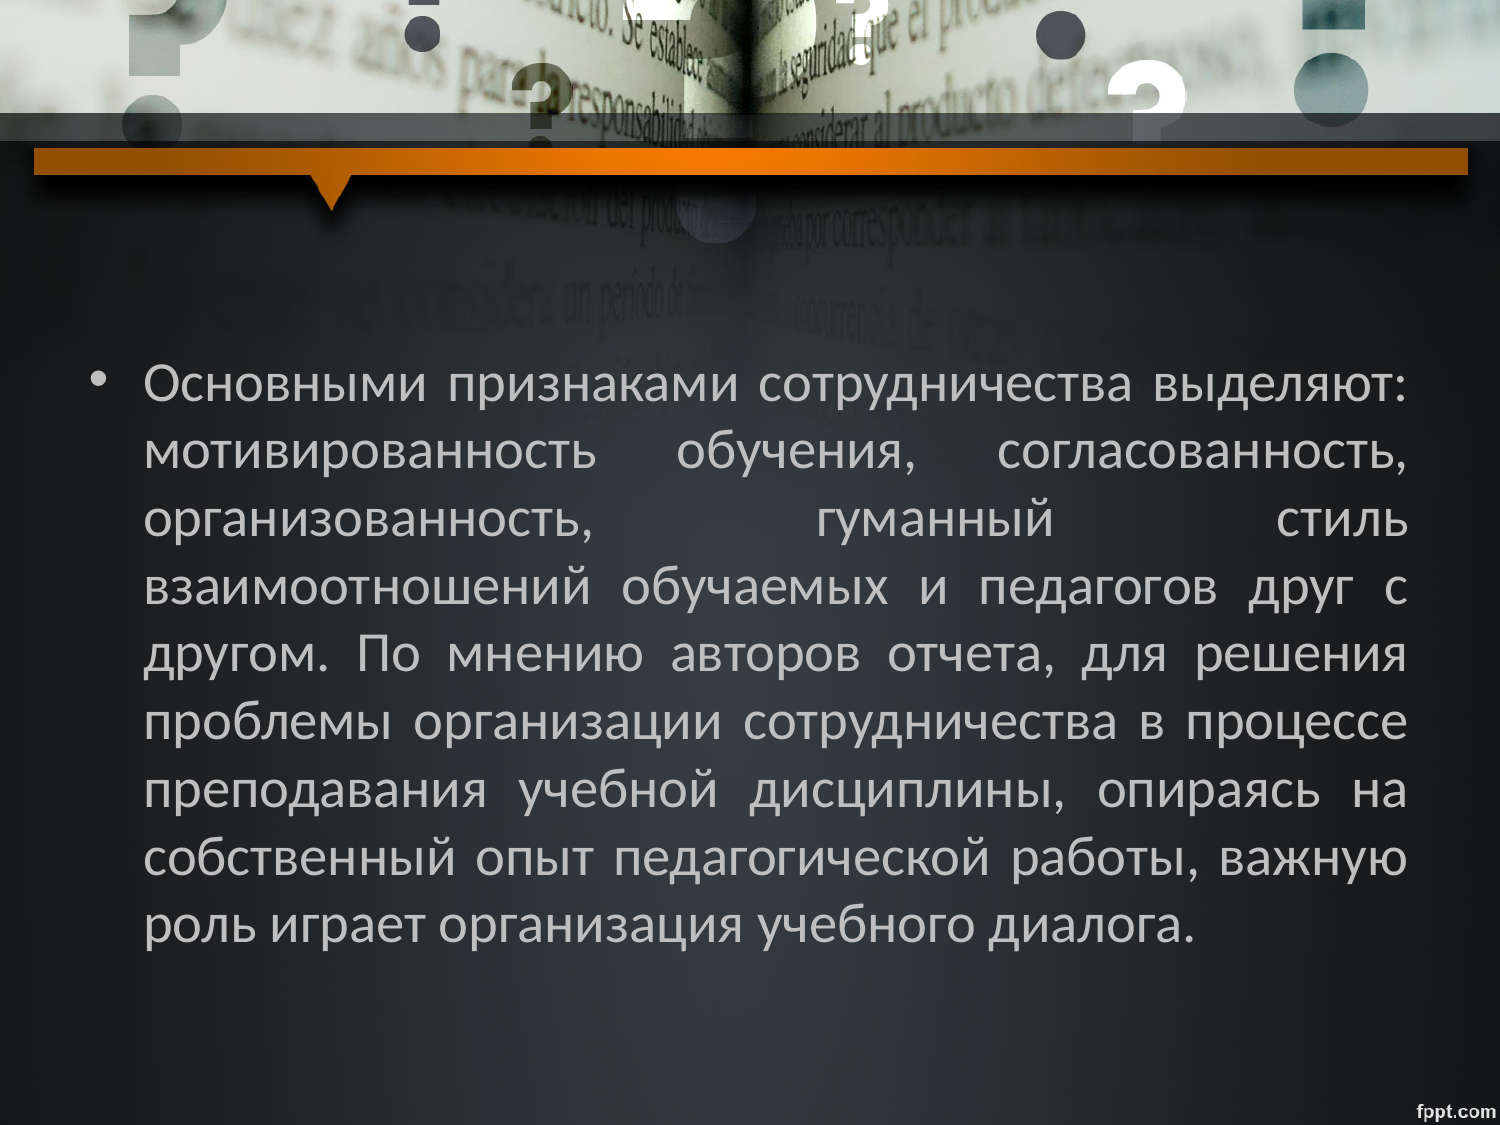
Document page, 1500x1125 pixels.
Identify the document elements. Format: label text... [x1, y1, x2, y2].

list Основными признаками сотрудничества выделяют: мотивированность обучения, согласованность, организованность, гуманный стиль взаимоотношений обучаемых и педагогов друг с другом. По мнению авторов отчета, для решения проблемы организации сотрудничества в процессе преподавания учебной дисциплины, опираясь на собственный опыт педагогической работы, важную роль играет организация учебного диалога. [73, 337, 1424, 1014]
picture [0, 0, 1500, 1125]
